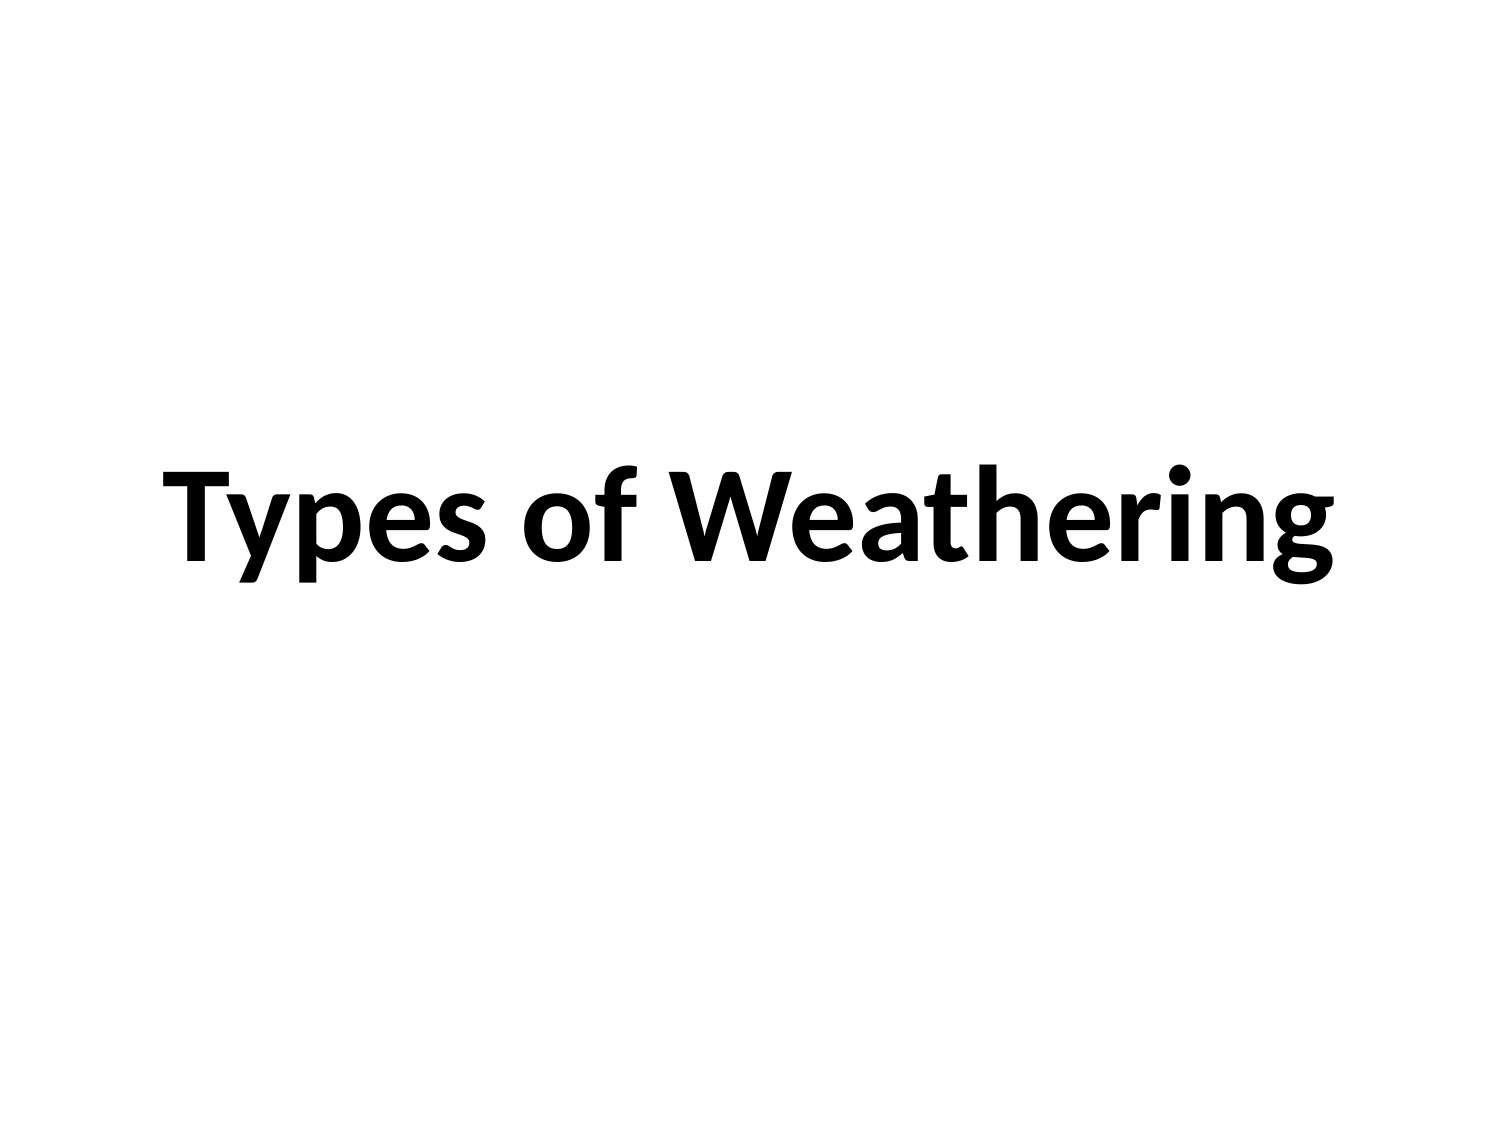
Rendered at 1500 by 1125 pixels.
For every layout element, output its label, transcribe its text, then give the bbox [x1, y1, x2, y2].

title Types of Weathering [75, 412, 1425, 600]
